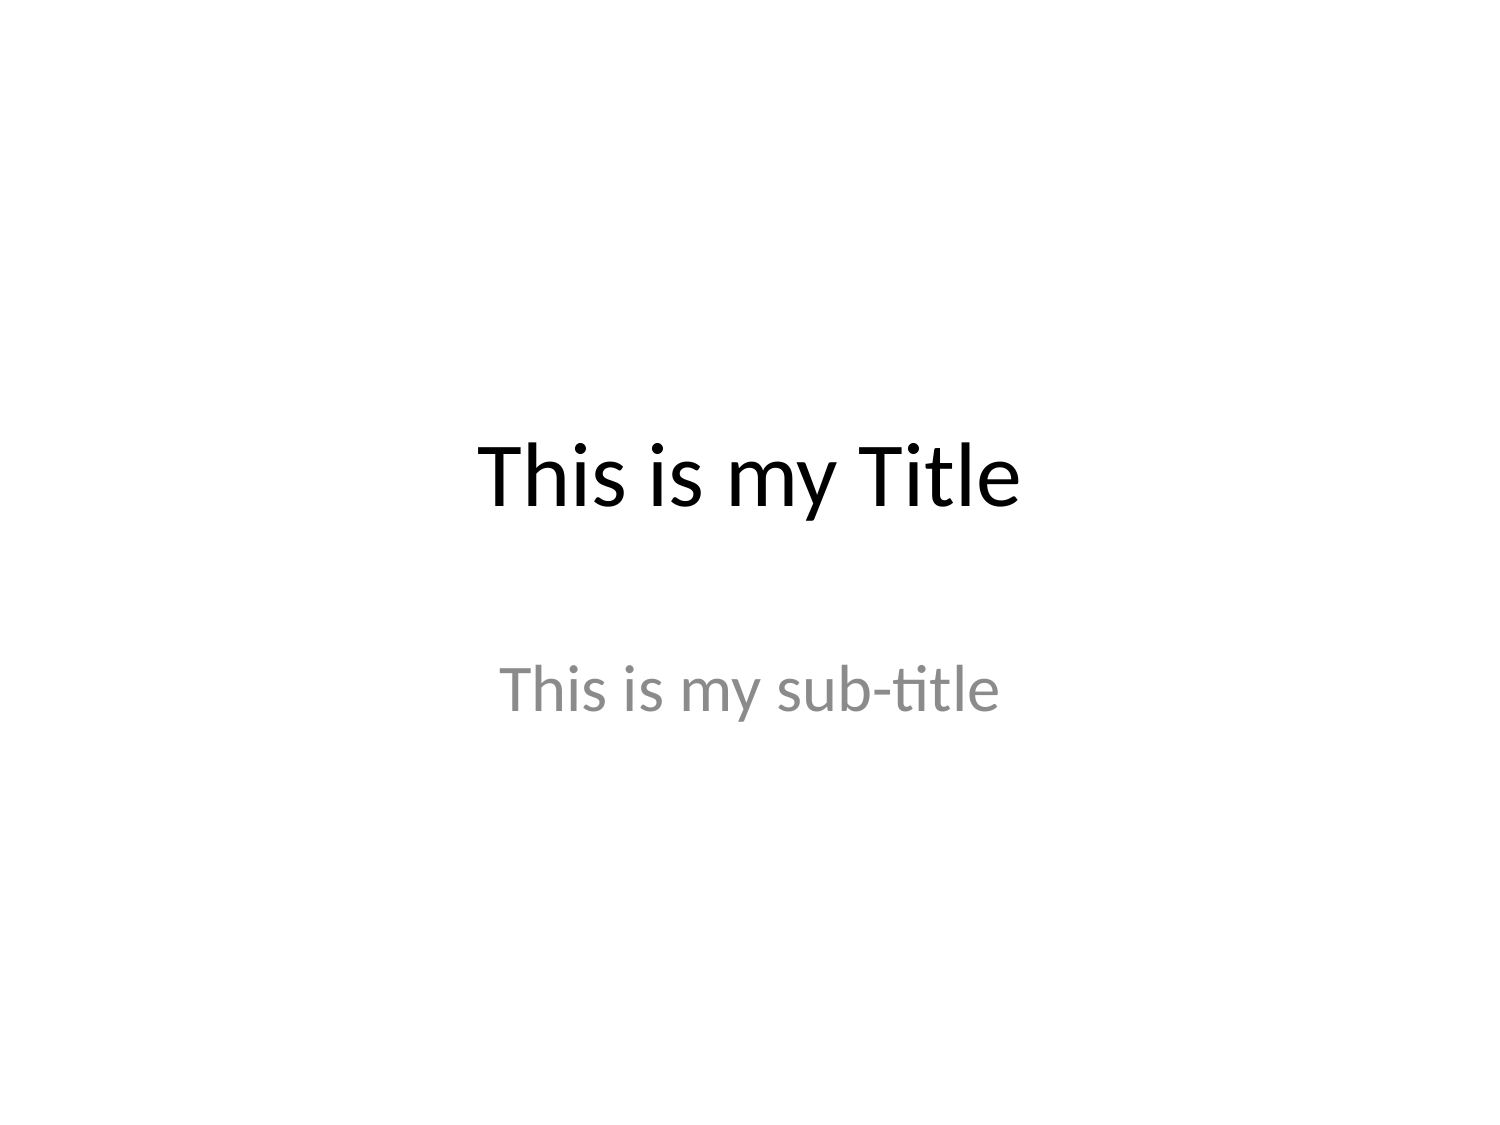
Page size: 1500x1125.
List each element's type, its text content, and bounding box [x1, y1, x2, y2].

title This is my Title [112, 349, 1388, 591]
subtitle This is my sub-title [225, 637, 1275, 925]
